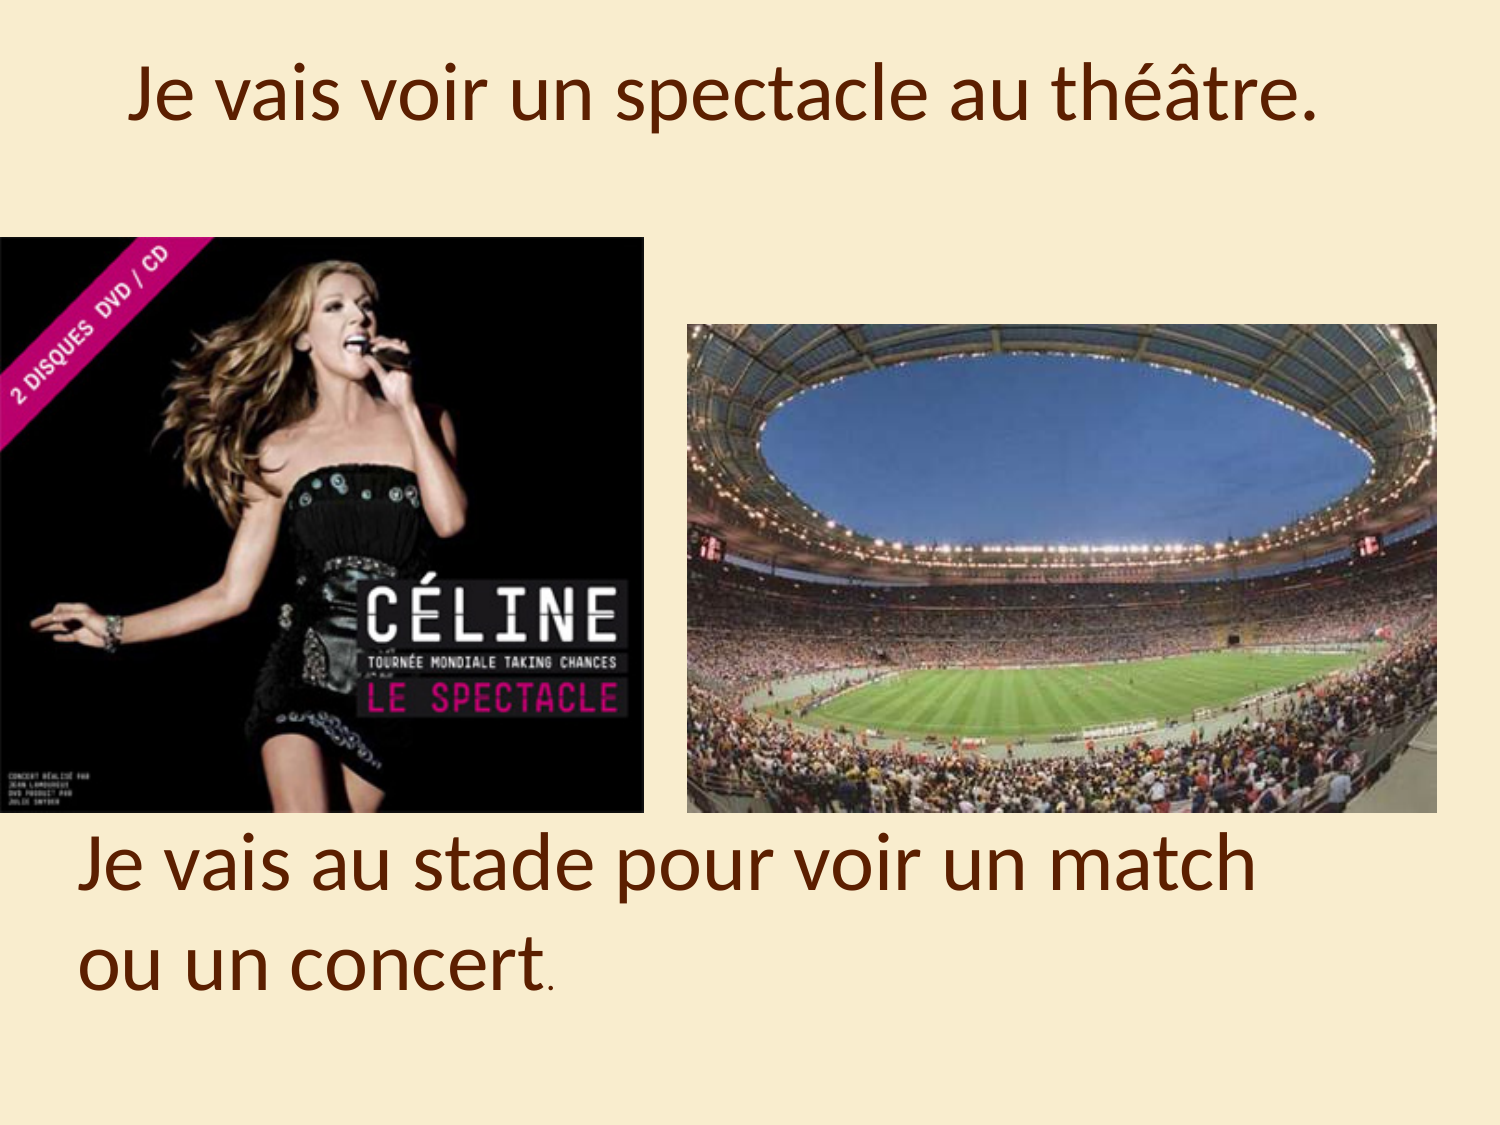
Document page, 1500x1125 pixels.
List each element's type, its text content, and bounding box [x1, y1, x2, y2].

title Je vais voir un spectacle au théâtre. [0, 37, 1450, 138]
text_box Je vais au stade pour voir un match ou un concert. [62, 799, 1425, 1015]
picture [687, 324, 1438, 813]
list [0, 237, 644, 813]
